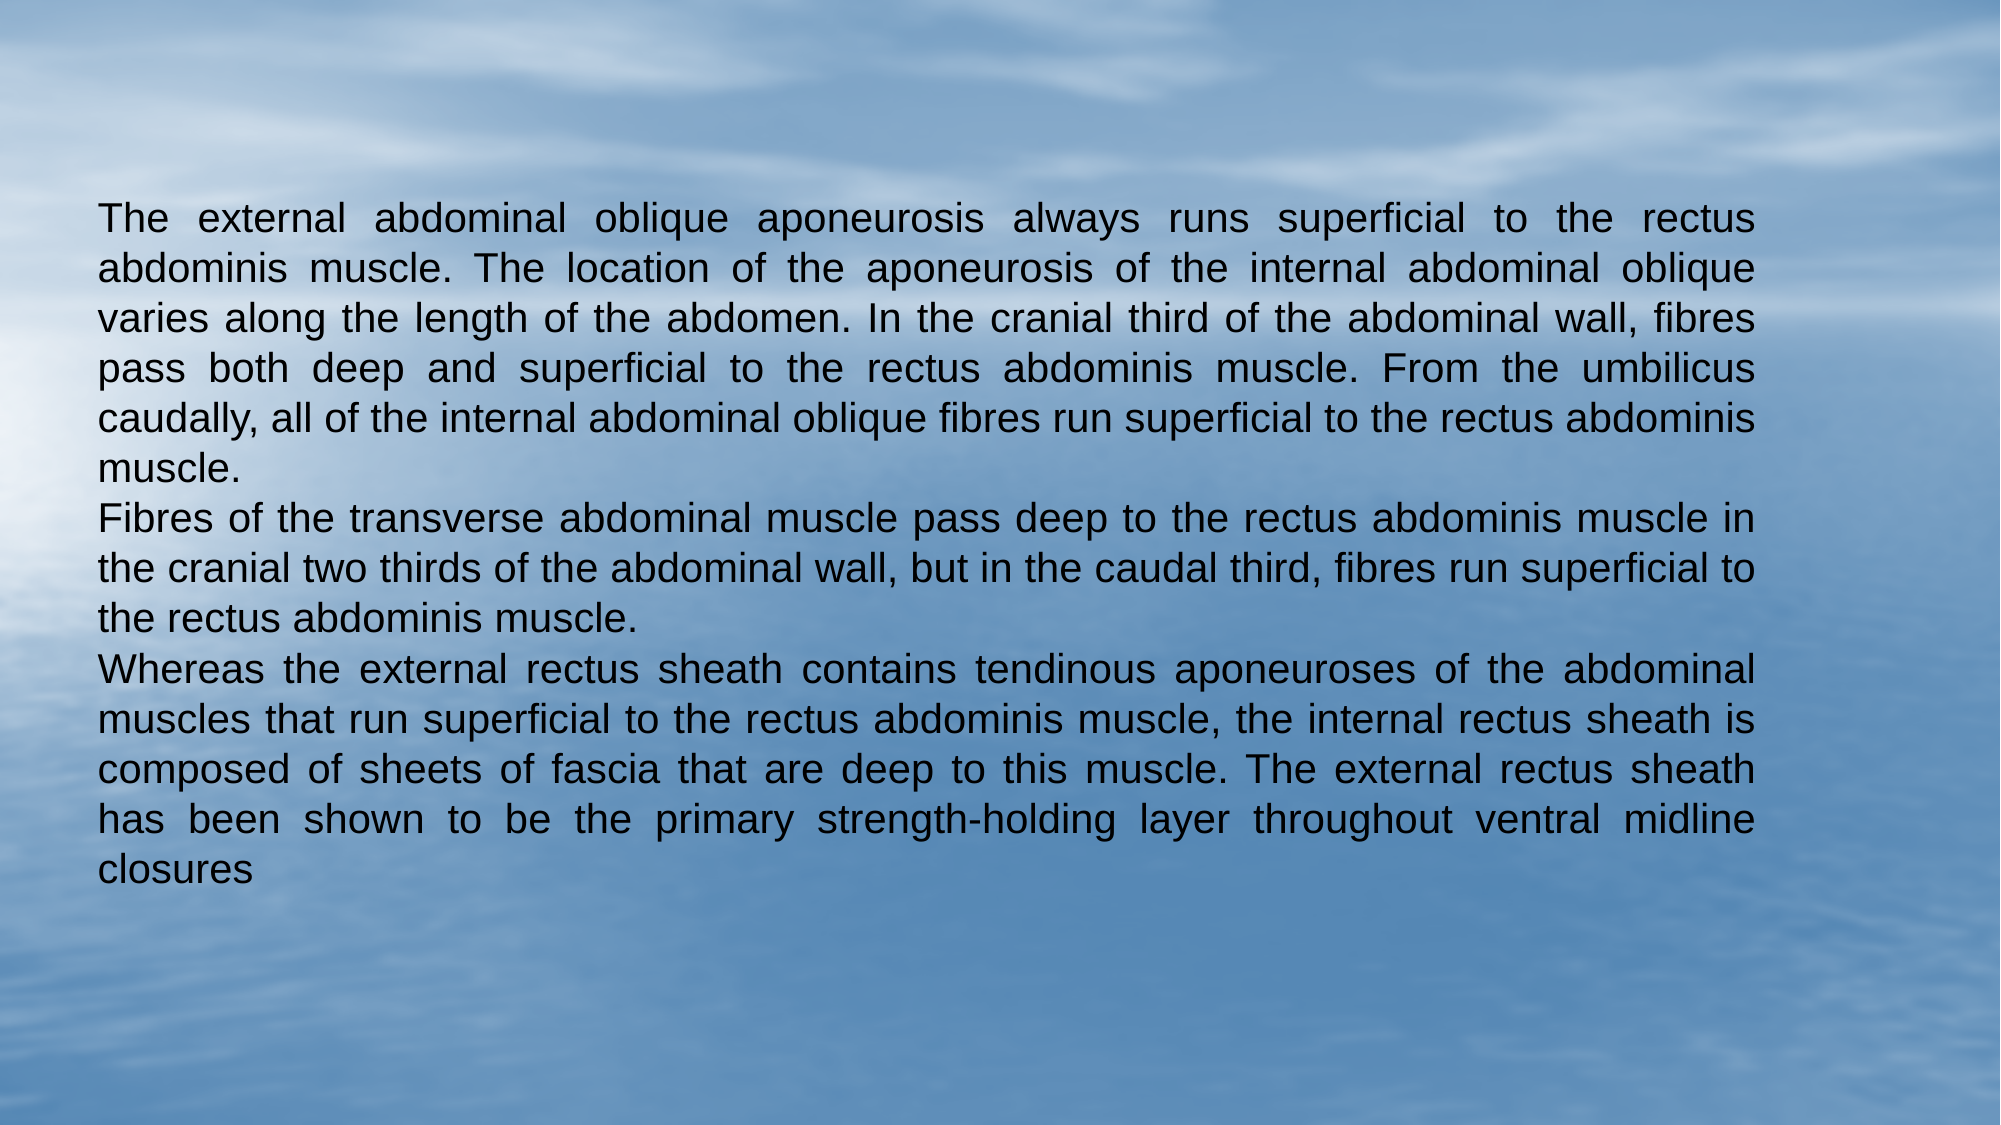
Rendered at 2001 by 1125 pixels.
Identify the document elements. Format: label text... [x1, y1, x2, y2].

list The external abdominal oblique aponeurosis always runs superficial to the rectus abdominis muscle. The location of the aponeurosis of the internal abdominal oblique varies along the length of the abdomen. In the cranial third of the abdominal wall, fibres pass both deep and superficial to the rectus abdominis muscle. From the umbilicus caudally, all of the internal abdominal oblique fibres run superficial to the rectus abdominis muscle. Fibres of the transverse abdominal muscle pass deep to the rectus abdominis muscle in the cranial two thirds of the abdominal wall, but in the caudal third, fibres run superficial to the rectus abdominis muscle. Whereas the external rectus sheath contains tendinous aponeuroses of the abdominal muscles that run superficial to the rectus abdominis muscle, the internal rectus sheath is composed of sheets of fascia that are deep to this muscle. The external rectus sheath has been shown to be the primary strength-holding layer throughout ventral midline closures [82, 183, 1772, 1125]
